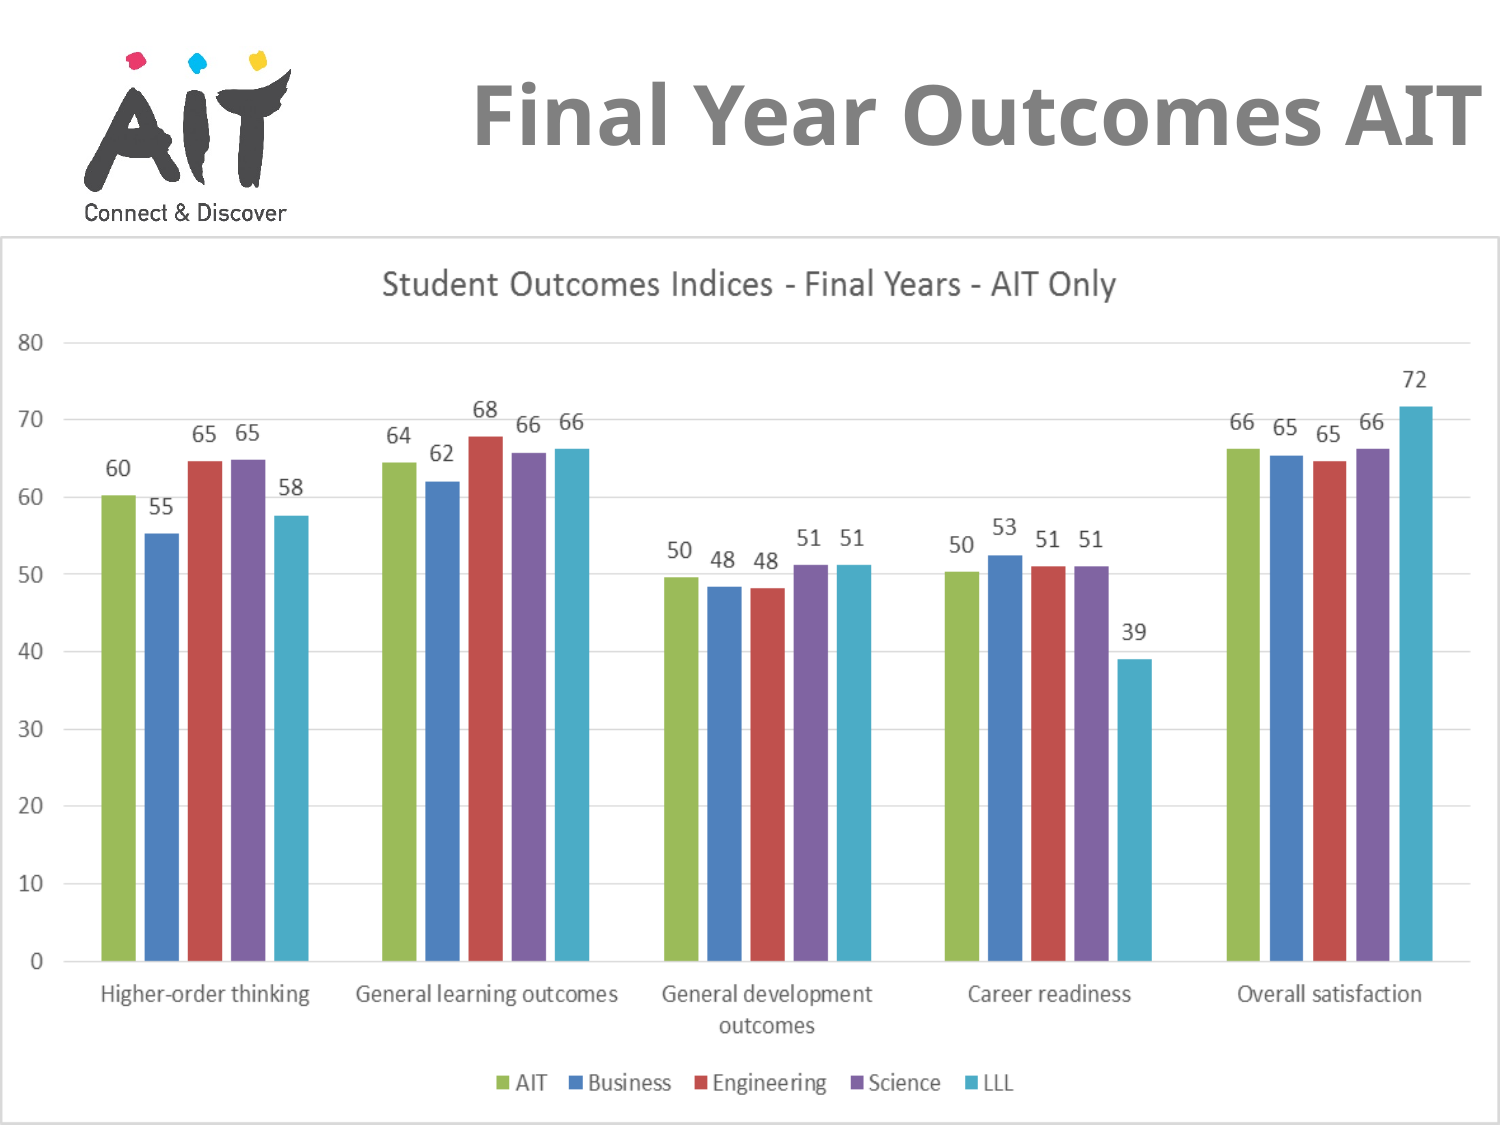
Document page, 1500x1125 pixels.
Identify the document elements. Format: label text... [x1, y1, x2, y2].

text_box Final Year Outcomes AIT [269, 54, 1500, 170]
picture [0, 236, 1500, 1125]
picture [64, 46, 315, 233]
